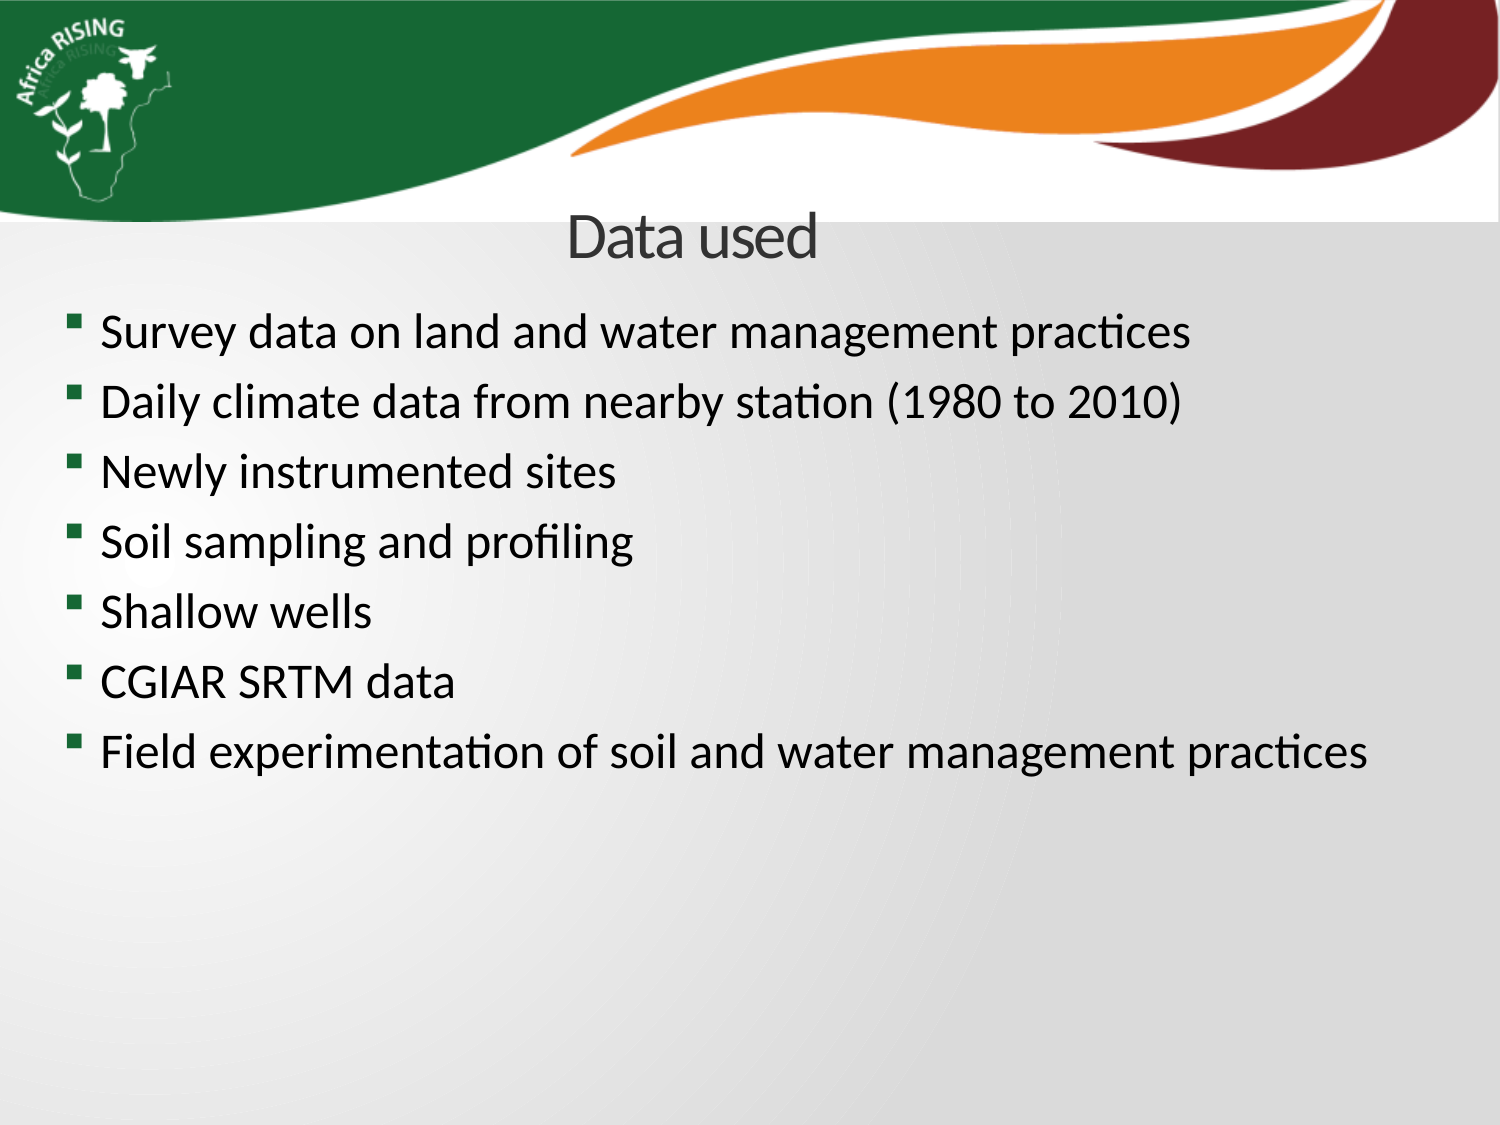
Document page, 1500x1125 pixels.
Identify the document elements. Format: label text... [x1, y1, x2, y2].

list Survey data on land and water management practices Daily climate data from nearby station (1980 to 2010) Newly instrumented sites Soil sampling and profiling Shallow wells CGIAR SRTM data Field experimentation of soil and water management practices [29, 290, 1483, 1108]
title Data used [277, 184, 1110, 279]
picture [0, 1, 1499, 222]
